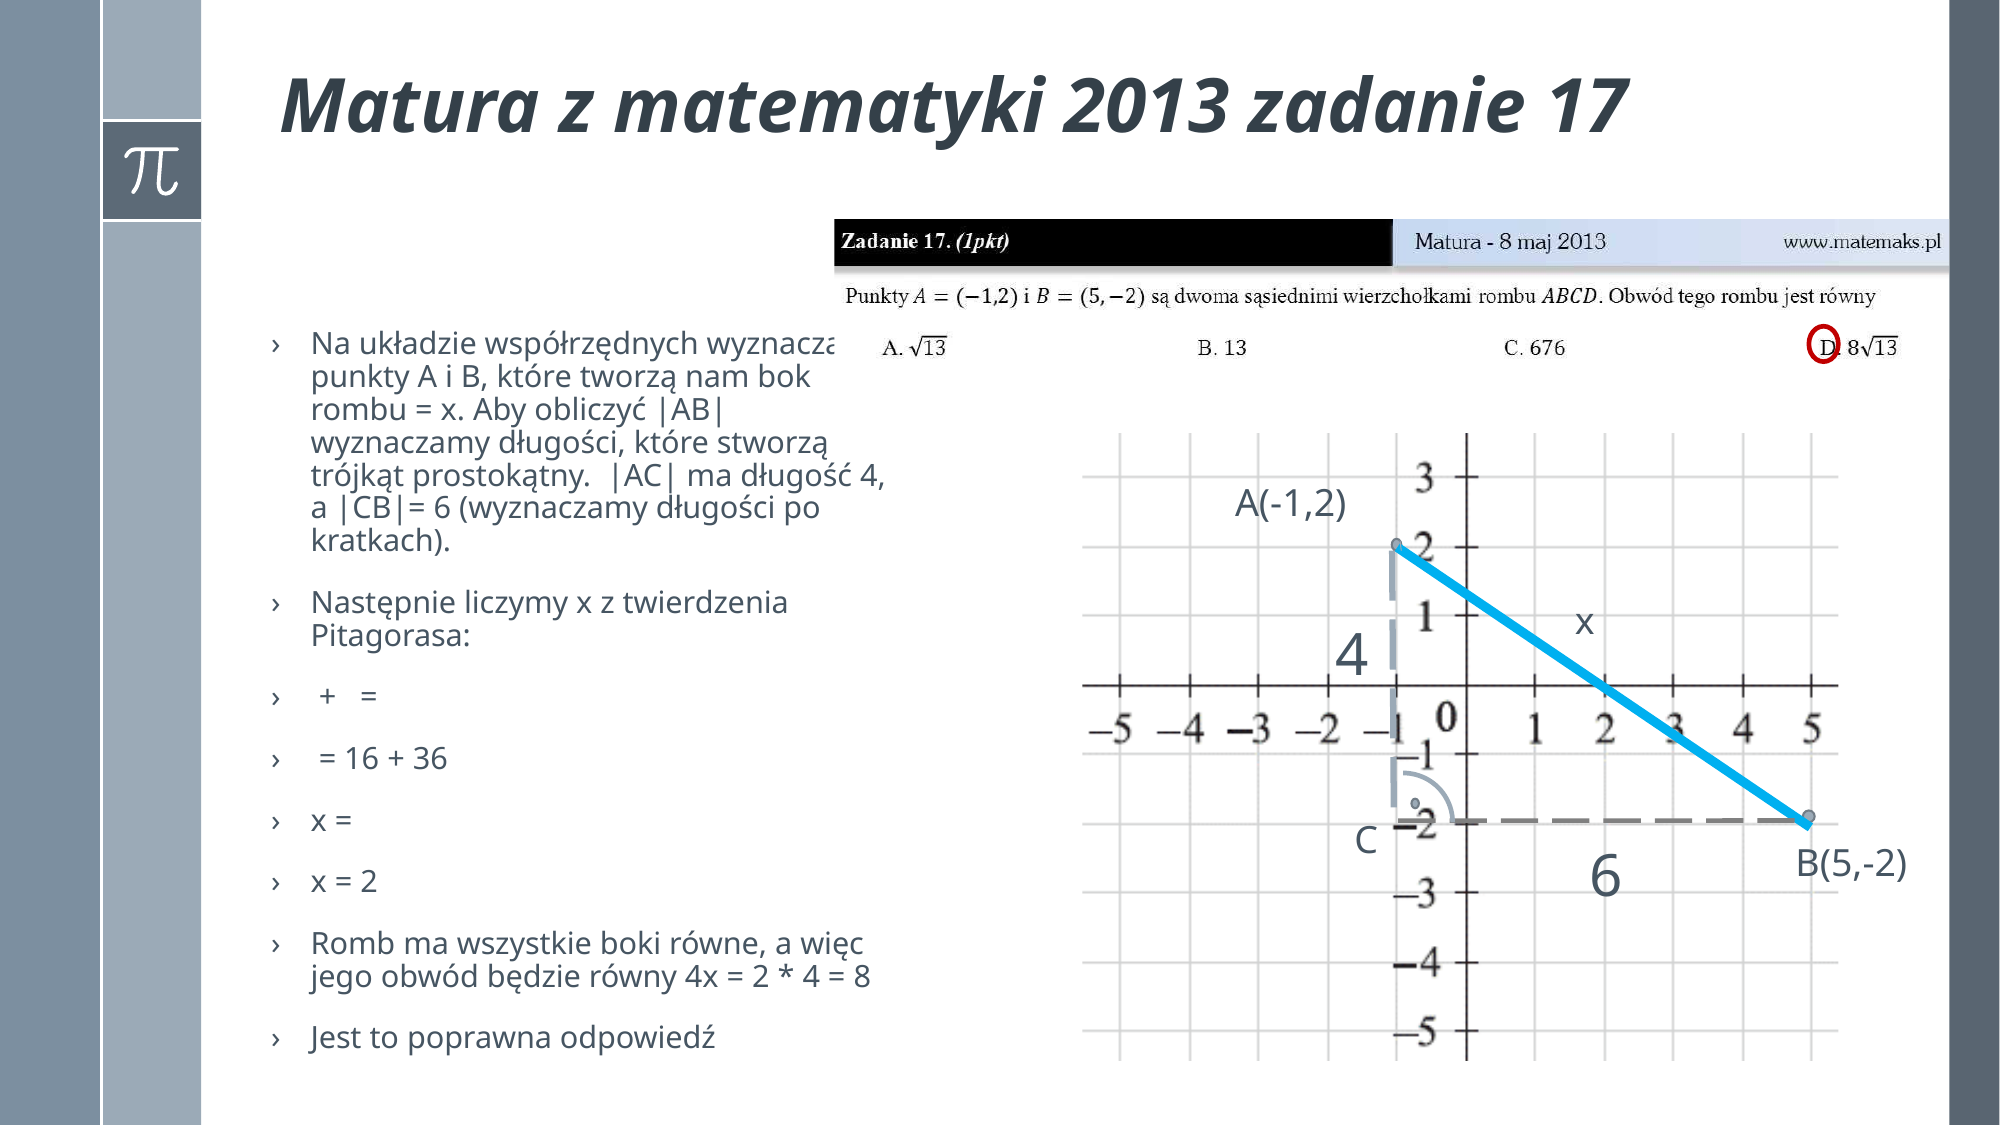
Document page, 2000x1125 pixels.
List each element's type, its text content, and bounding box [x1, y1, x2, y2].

picture [1082, 433, 1839, 1061]
text_box B(5,-2) [1839, 831, 1923, 892]
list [834, 219, 1950, 379]
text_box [1397, 547, 1811, 828]
title Matura z matematyki 2013 zadanie 17 [264, 13, 1870, 156]
